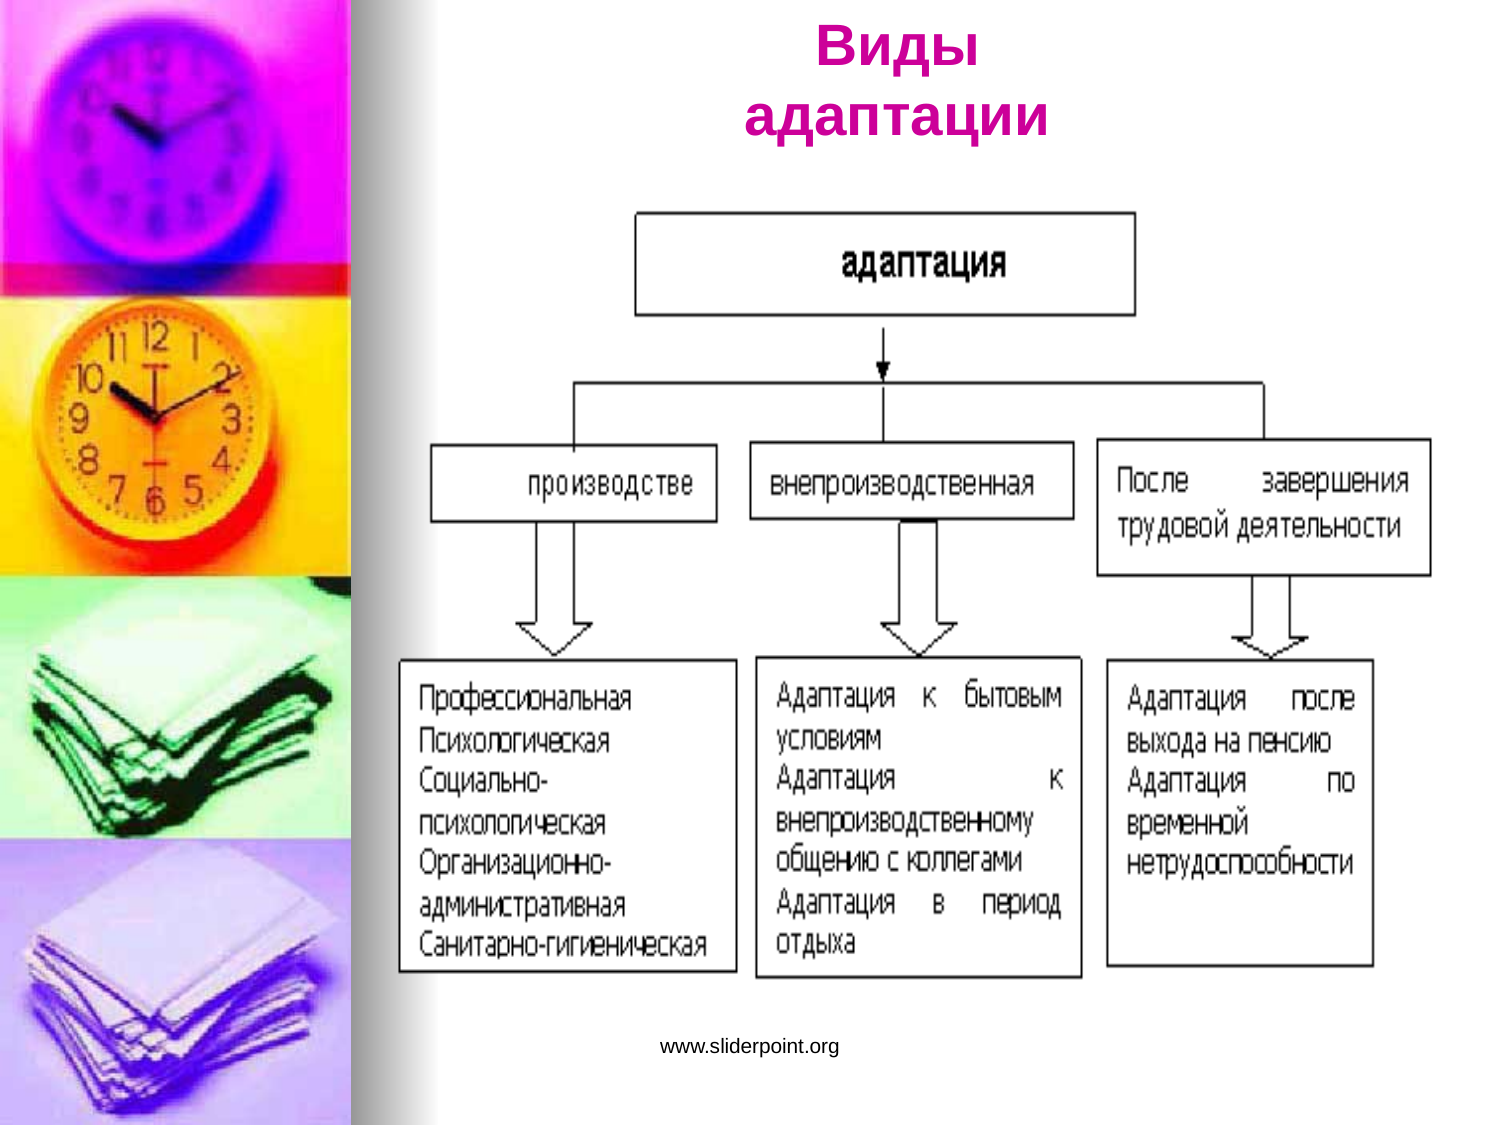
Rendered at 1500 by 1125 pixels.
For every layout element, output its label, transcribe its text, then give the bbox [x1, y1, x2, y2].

picture [395, 207, 1436, 988]
picture [0, 0, 351, 1125]
text_box Виды адаптации [643, 0, 1152, 155]
footer www.sliderpoint.org [512, 1024, 988, 1101]
